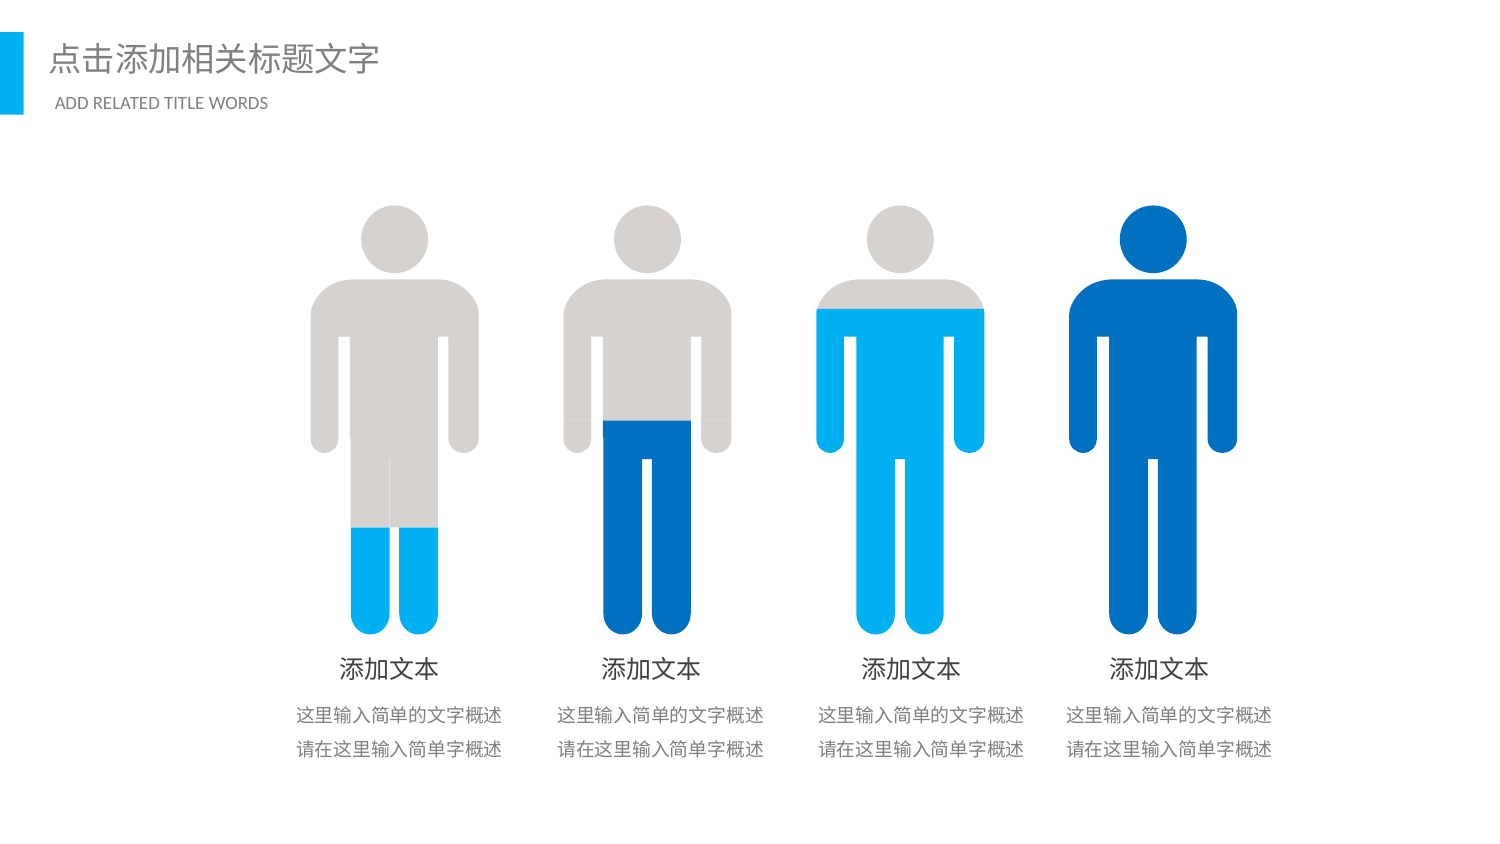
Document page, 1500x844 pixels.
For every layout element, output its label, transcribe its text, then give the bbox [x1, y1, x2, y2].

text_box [563, 205, 732, 635]
text_box 这里输入简单的文字概述请在这里输入简单字概述 [797, 684, 1045, 768]
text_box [1068, 205, 1238, 635]
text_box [310, 205, 479, 635]
text_box 这里输入简单的文字概述请在这里输入简单字概述 [275, 684, 524, 768]
text_box 这里输入简单的文字概述请在这里输入简单字概述 [1045, 684, 1294, 768]
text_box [816, 205, 985, 635]
text_box 添加文本 [1094, 646, 1225, 684]
text_box 这里输入简单的文字概述请在这里输入简单字概述 [536, 684, 785, 768]
text_box 添加文本 [324, 646, 455, 684]
text_box 添加文本 [846, 646, 977, 684]
text_box 添加文本 [585, 646, 716, 684]
